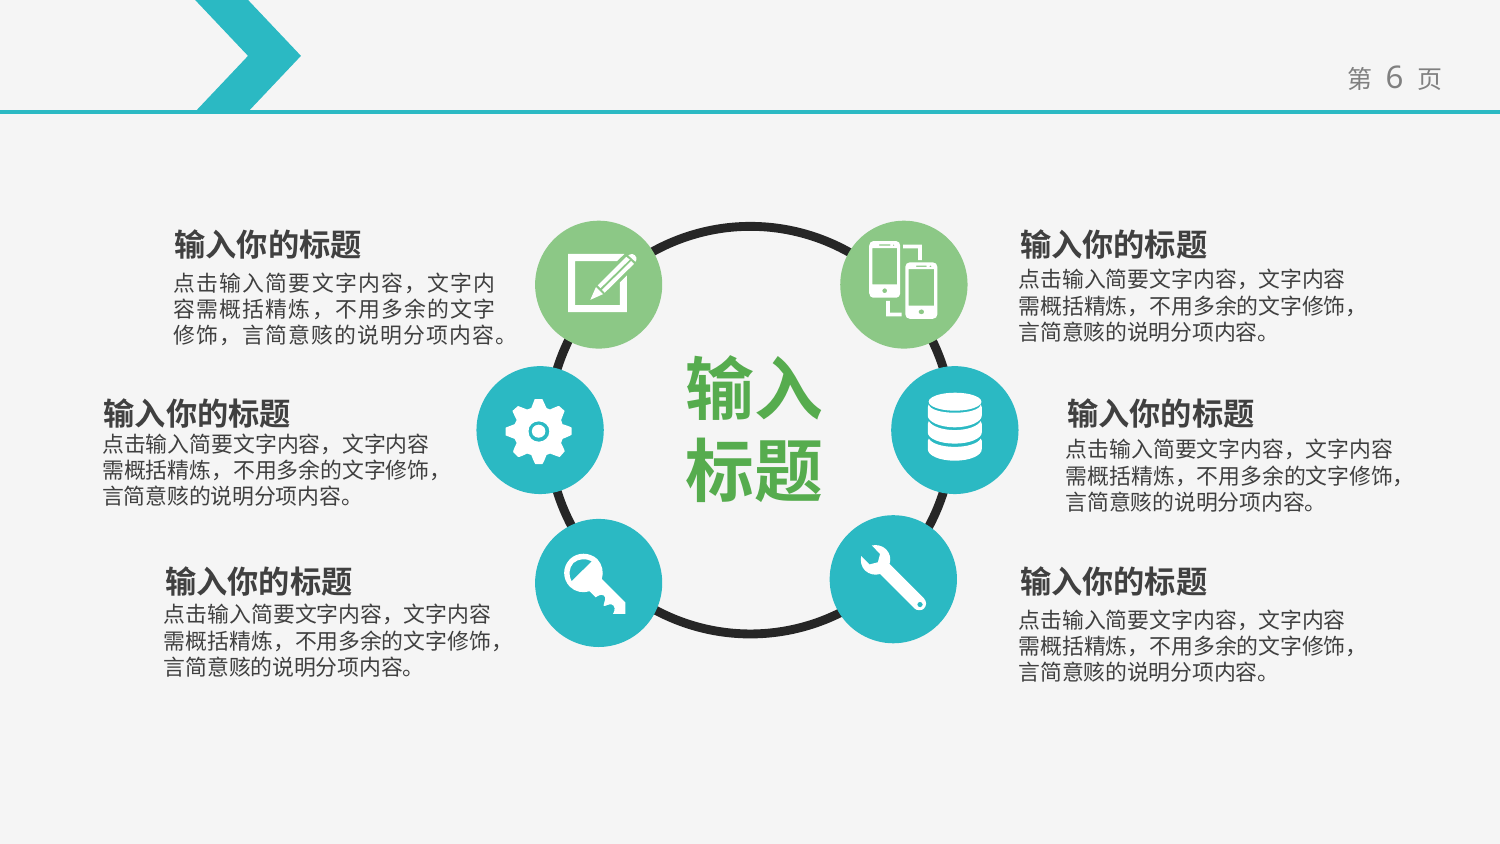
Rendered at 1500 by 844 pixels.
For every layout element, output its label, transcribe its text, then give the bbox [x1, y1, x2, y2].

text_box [158, 218, 512, 357]
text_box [1051, 386, 1409, 524]
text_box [829, 515, 957, 644]
text_box 输入 标题 [671, 338, 839, 518]
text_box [87, 386, 445, 518]
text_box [149, 554, 507, 689]
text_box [535, 220, 663, 349]
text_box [535, 518, 663, 647]
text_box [840, 220, 968, 349]
text_box [558, 226, 943, 634]
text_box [891, 366, 1019, 495]
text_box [1003, 218, 1361, 354]
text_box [1003, 554, 1361, 694]
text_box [476, 366, 604, 495]
